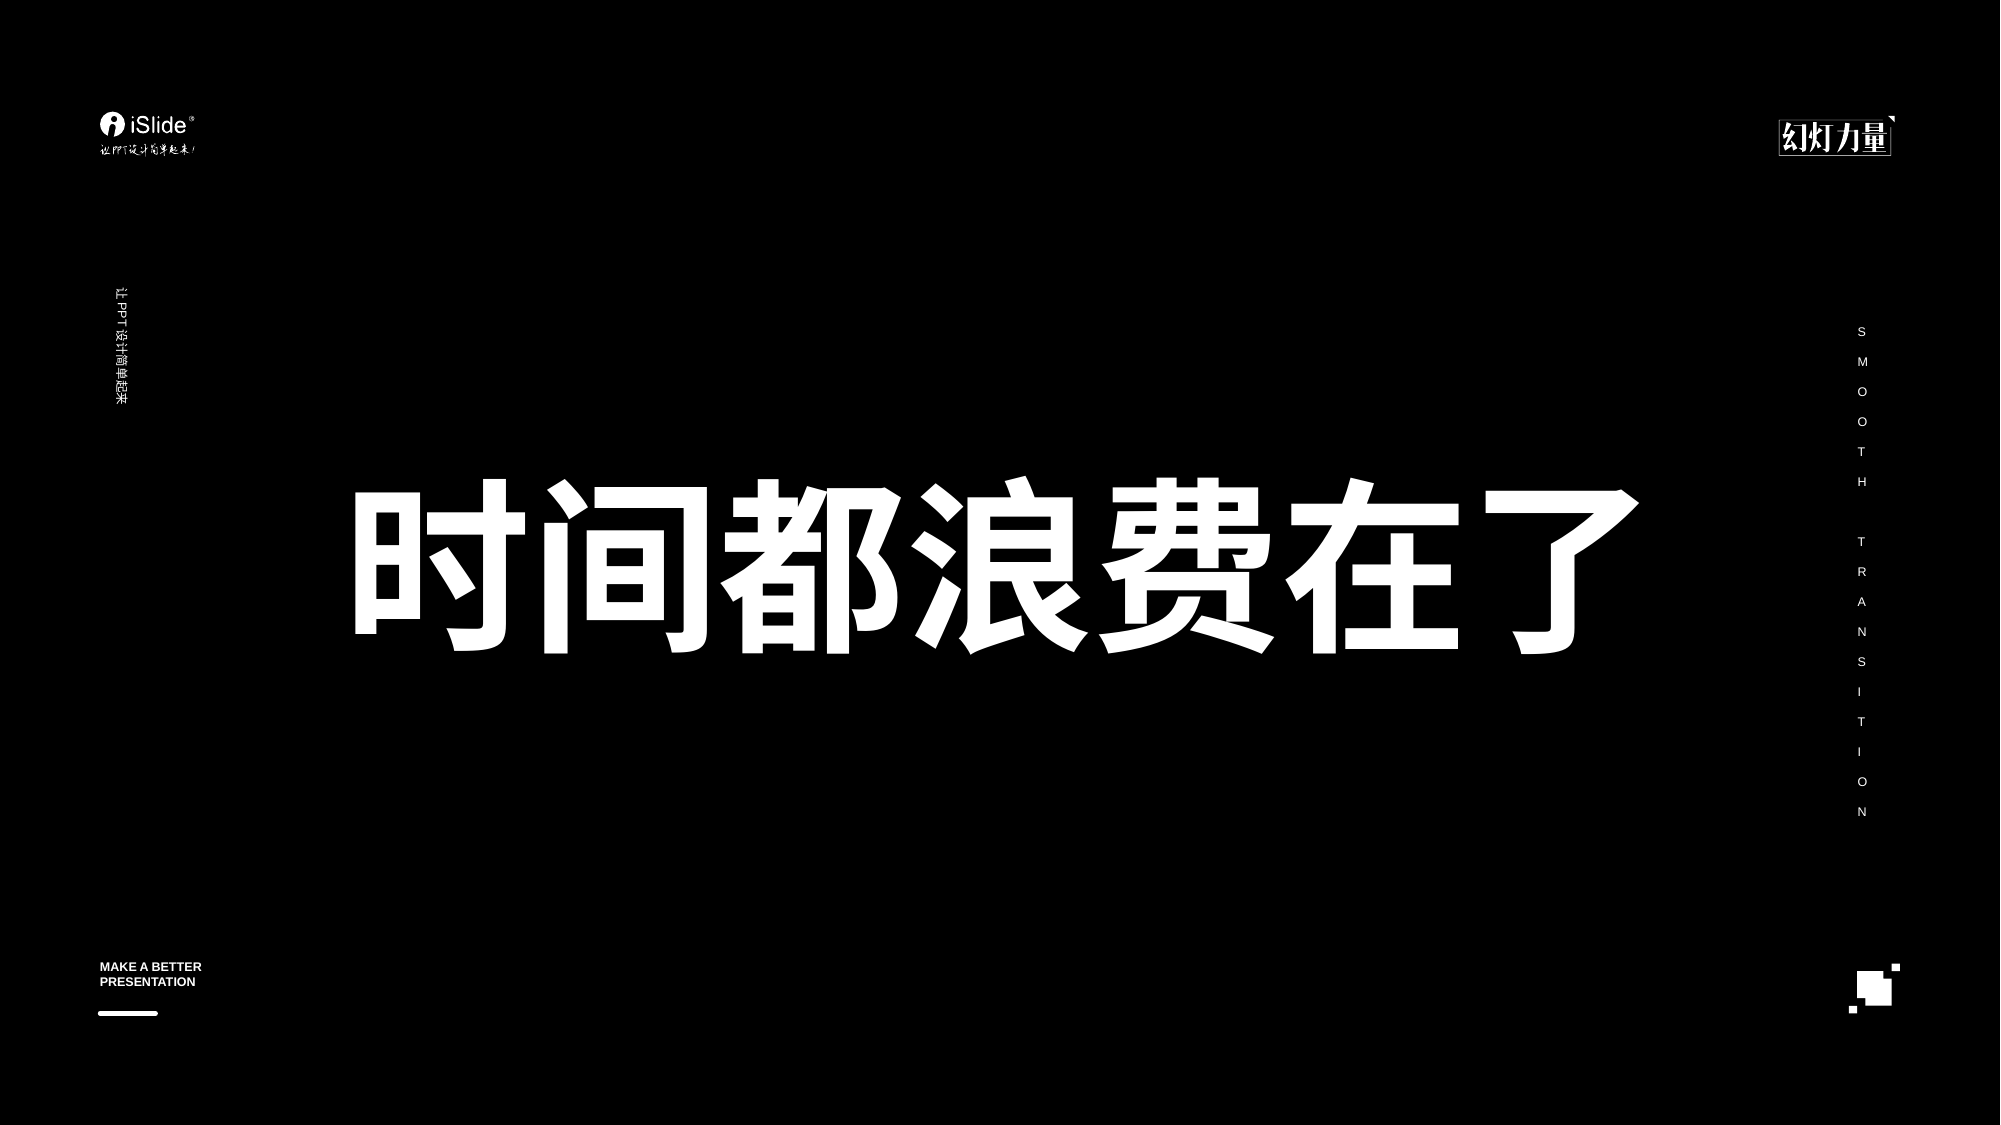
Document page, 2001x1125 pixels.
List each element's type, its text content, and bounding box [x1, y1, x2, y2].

text_box 时间都浪费在了 [211, 405, 1788, 719]
